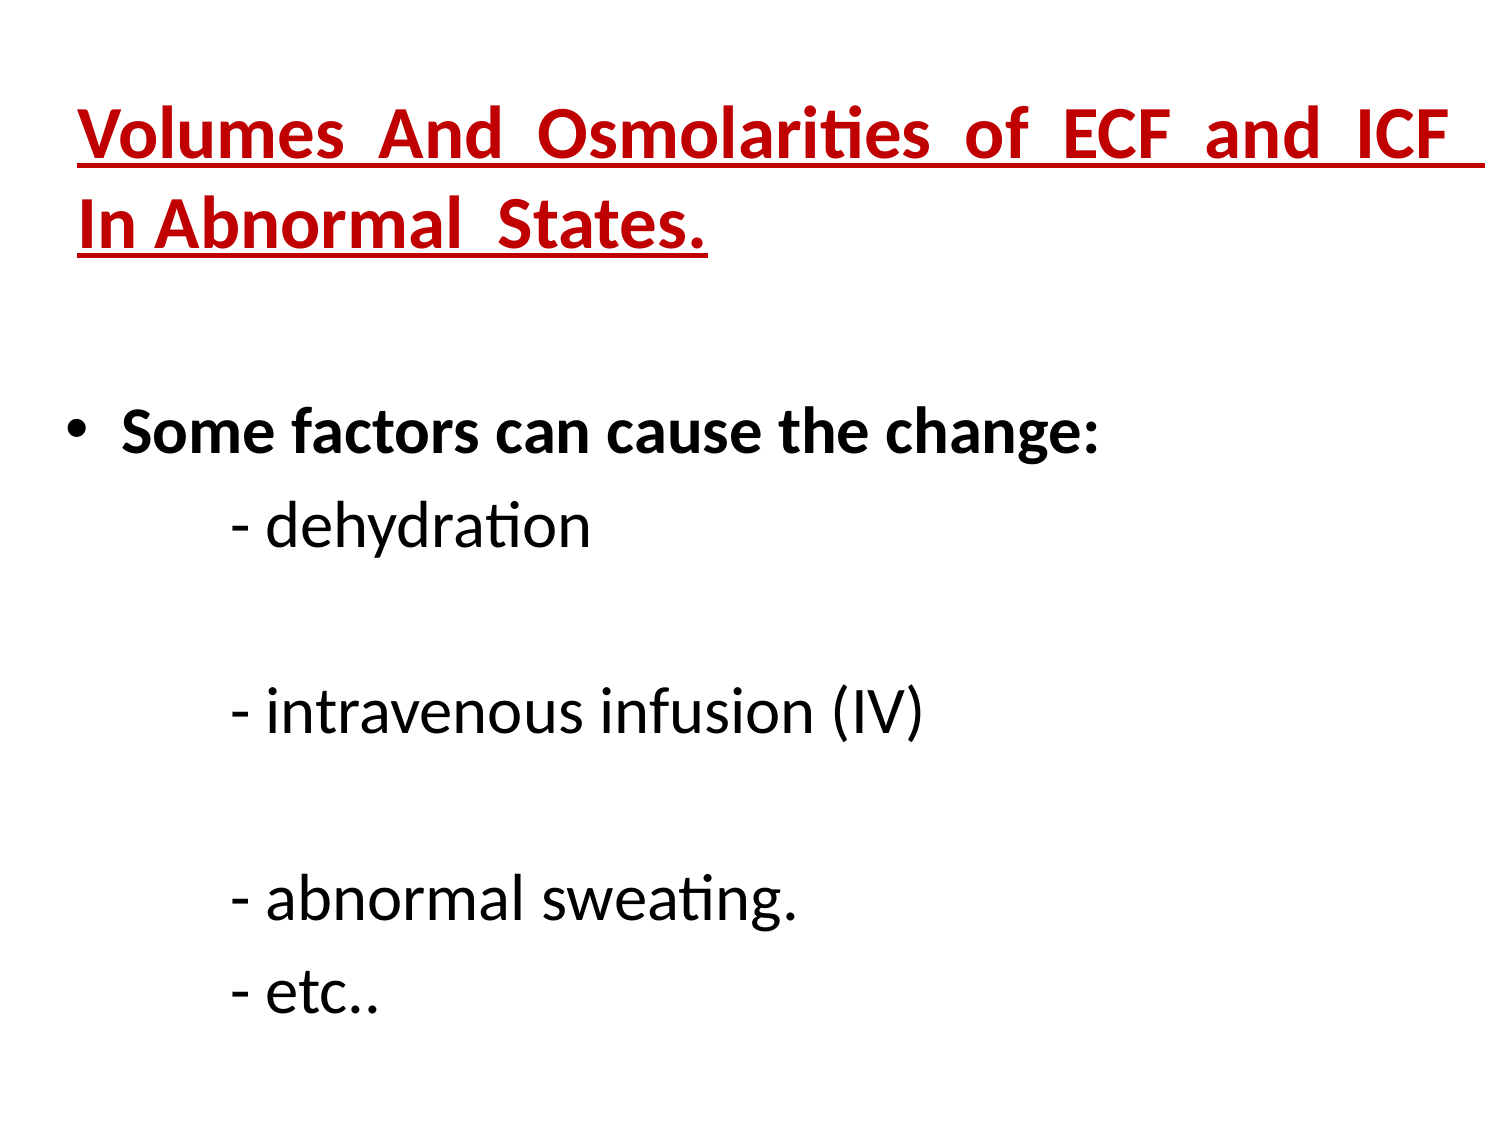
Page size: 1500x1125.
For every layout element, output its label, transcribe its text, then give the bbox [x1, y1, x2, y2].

list Some factors can cause the change: - dehydration - intravenous infusion (IV) - abnormal sweating. - etc.. [50, 286, 1475, 939]
title Volumes And Osmolarities of ECF and ICF In Abnormal States. [62, 75, 1500, 272]
